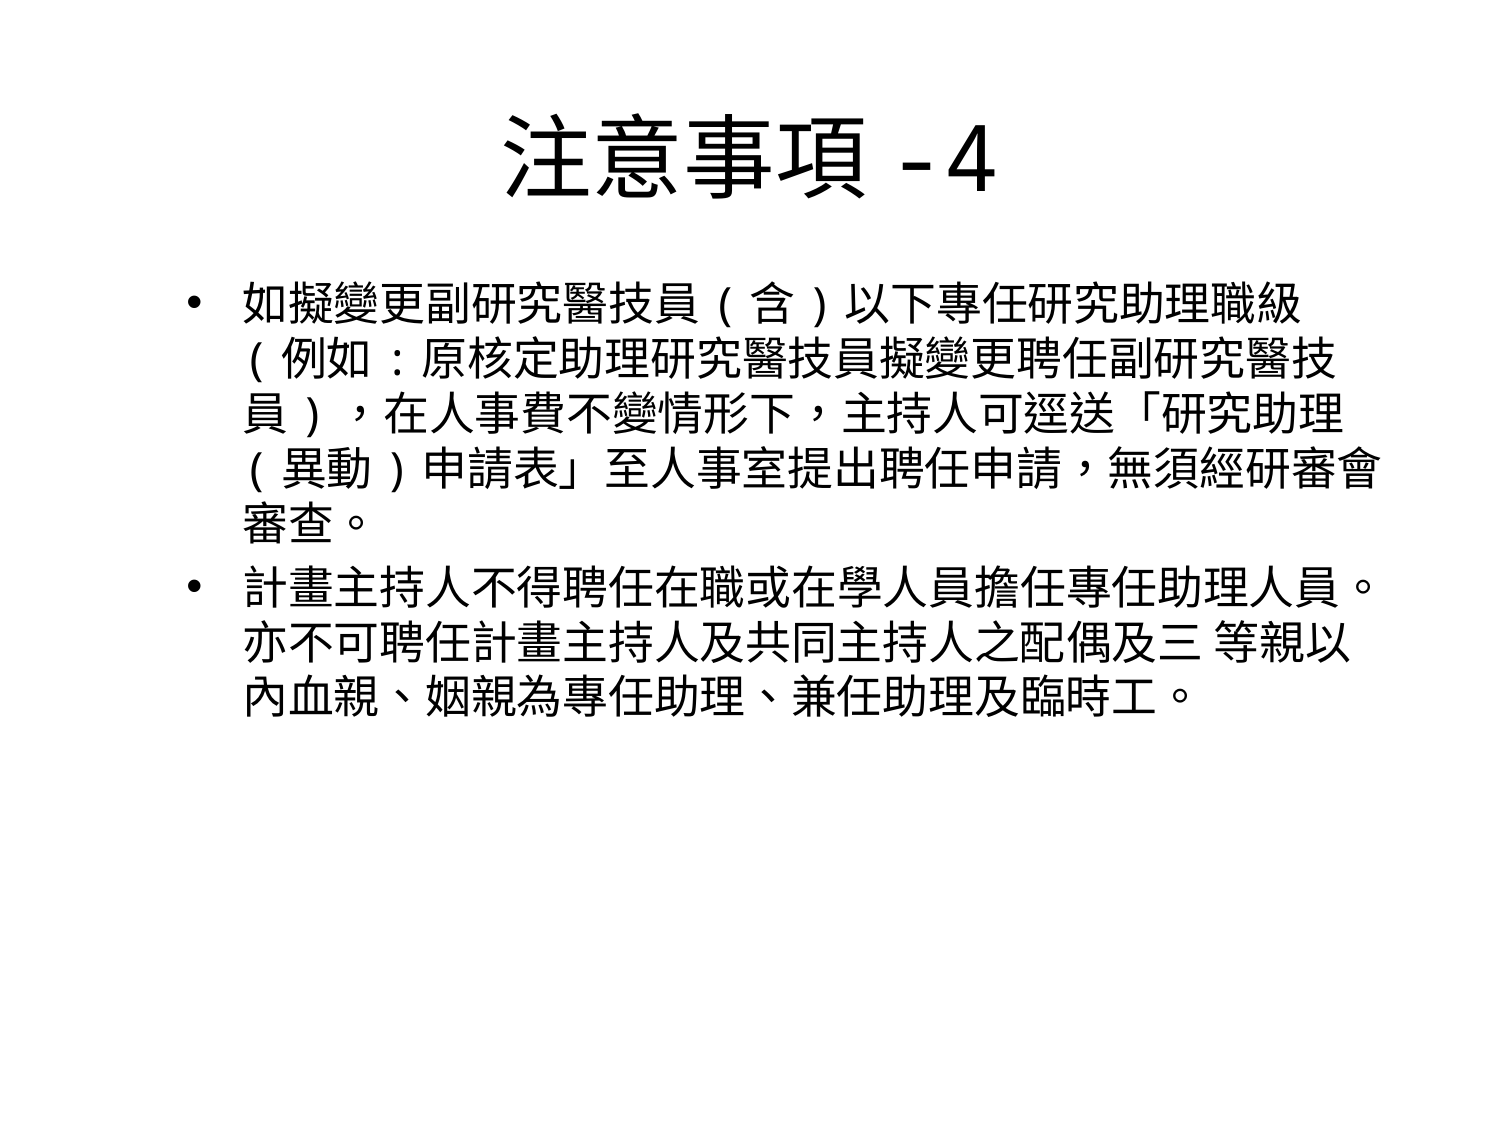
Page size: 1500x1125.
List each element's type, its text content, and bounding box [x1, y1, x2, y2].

subtitle 如擬變更副研究醫技員(含)以下專任研究助理職級(例如:原核定助理研究醫技員擬變更聘任副研究醫技員)，在人事費不變情形下，主持人可逕送「研究助理(異動)申請表」至人事室提出聘任申請，無須經研審會審查。 計畫主持人不得聘任在職或在學人員擔任專任助理人員。亦不可聘任計畫主持人及共同主持人之配偶及三 等親以內血親、姻親為專任助理、兼任助理及臨時工。 [171, 267, 1400, 1035]
title 注意事項-4 [112, 66, 1388, 244]
